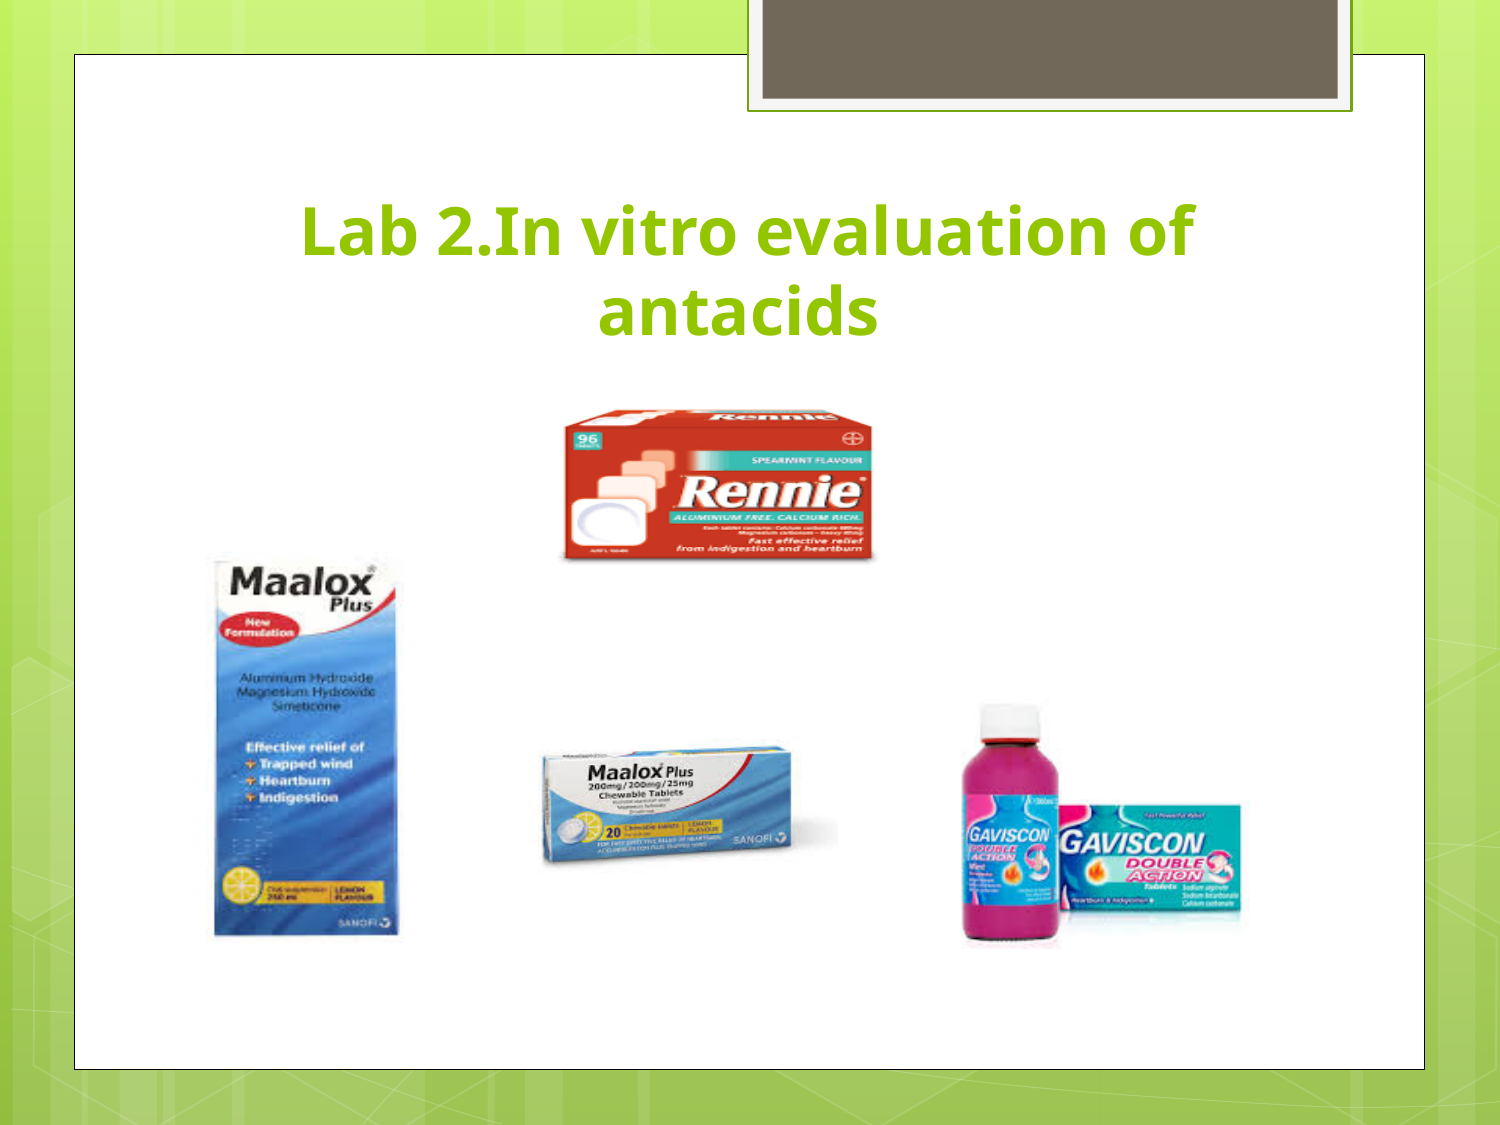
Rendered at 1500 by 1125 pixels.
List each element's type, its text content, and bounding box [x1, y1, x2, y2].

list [74, 537, 538, 960]
title Lab 2.In vitro evaluation of antacids [171, 168, 1324, 357]
picture [849, 699, 1348, 949]
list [541, 649, 838, 963]
picture [499, 349, 938, 626]
